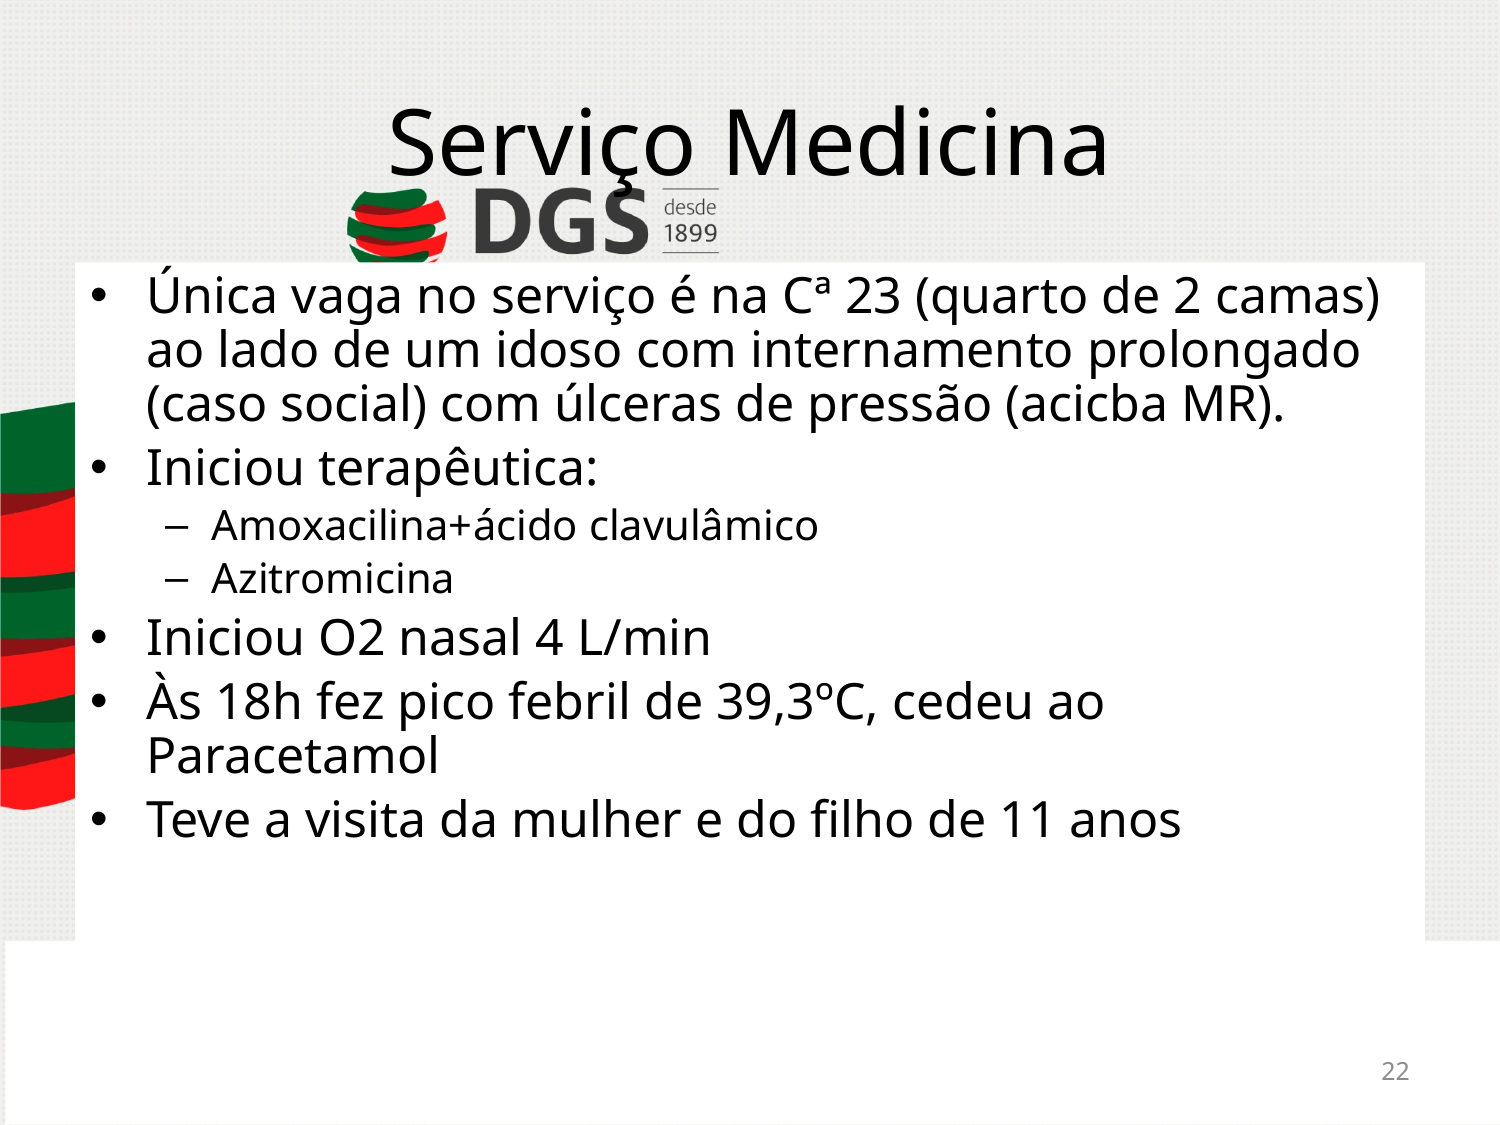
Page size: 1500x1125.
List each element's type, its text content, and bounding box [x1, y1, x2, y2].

slide_number 22 [1074, 1042, 1425, 1103]
picture [0, 0, 1500, 1125]
title Serviço Medicina [74, 44, 1426, 233]
list Única vaga no serviço é na Cª 23 (quarto de 2 camas) ao lado de um idoso com internamento prolongado (caso social) com úlceras de pressão (acicba MR). Iniciou terapêutica: Amoxacilina+ácido clavulâmico Azitromicina Iniciou O2 nasal 4 L/min Às 18h fez pico febril de 39,3ºC, cedeu ao Paracetamol Teve a visita da mulher e do filho de 11 anos [74, 262, 1426, 1006]
